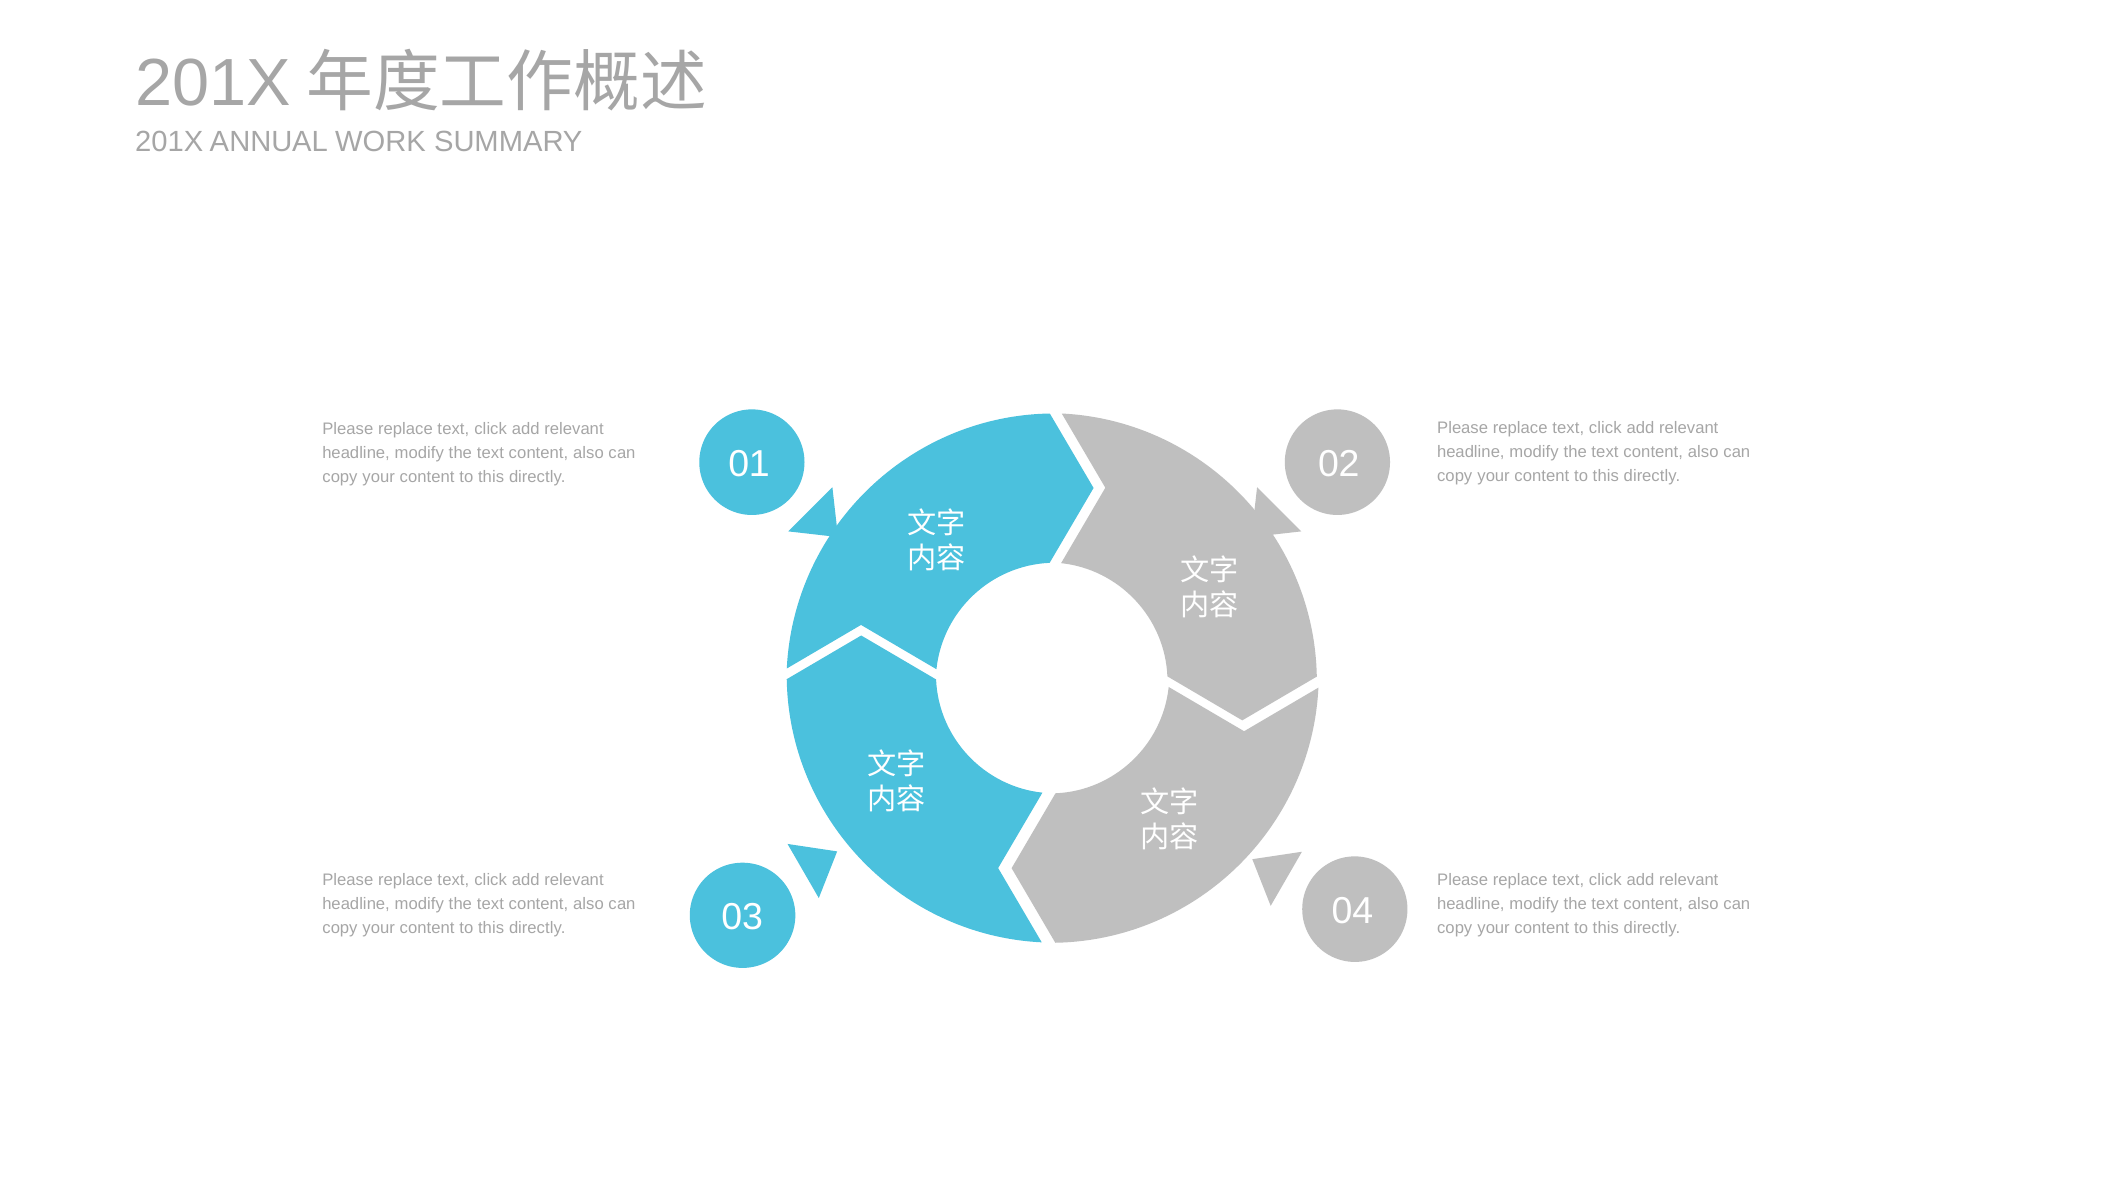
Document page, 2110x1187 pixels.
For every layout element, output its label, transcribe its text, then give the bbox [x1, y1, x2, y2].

text_box [1061, 413, 1317, 721]
text_box 文字内容 [1167, 530, 1252, 643]
text_box [1011, 686, 1319, 943]
text_box 文字内容 [1127, 762, 1212, 875]
text_box Please replace text, click add relevant headline, modify the text content, also can copy your content to this directly. [322, 865, 660, 937]
text_box [786, 413, 1094, 670]
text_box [699, 409, 856, 543]
text_box 201X ANNUAL WORK SUMMARY [135, 122, 596, 158]
text_box 文字内容 [855, 724, 939, 836]
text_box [1248, 835, 1405, 969]
text_box Please replace text, click add relevant headline, modify the text content, also can copy your content to this directly. [1437, 413, 1782, 485]
text_box 201X年度工作概述 [135, 38, 783, 119]
text_box [786, 635, 1043, 943]
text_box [1234, 409, 1391, 543]
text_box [684, 827, 841, 961]
text_box Please replace text, click add relevant headline, modify the text content, also can copy your content to this directly. [1437, 865, 1782, 937]
text_box 文字内容 [895, 483, 979, 595]
text_box Please replace text, click add relevant headline, modify the text content, also can copy your content to this directly. [322, 414, 660, 486]
